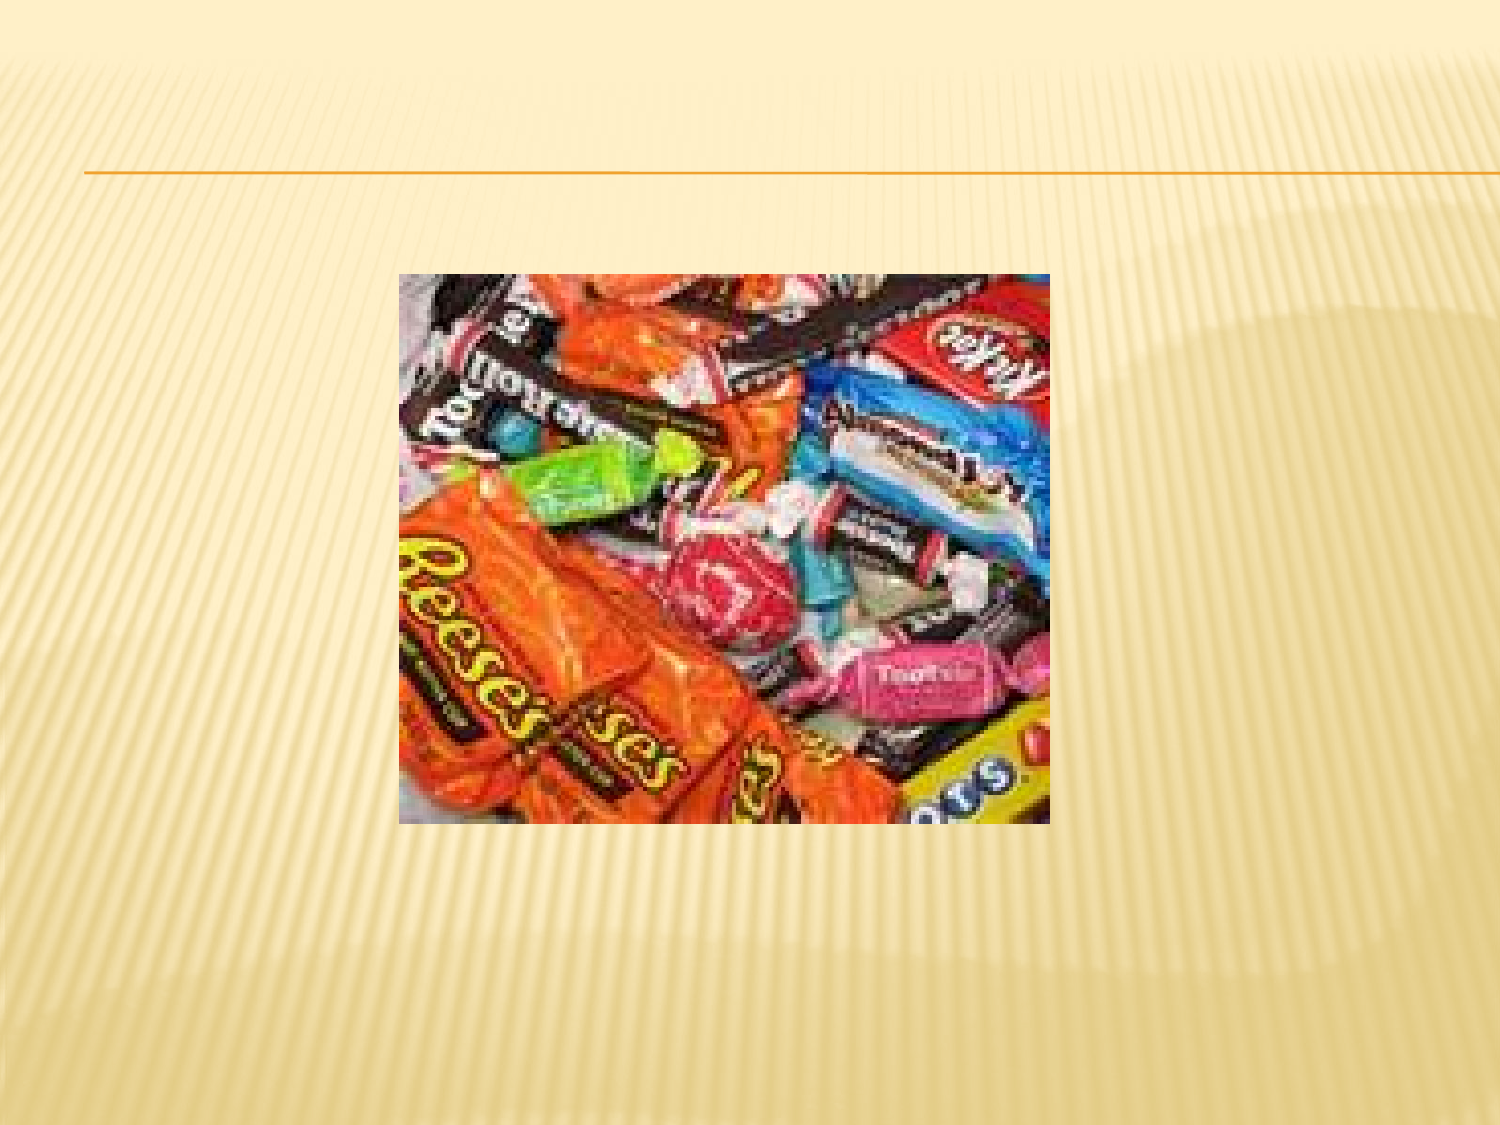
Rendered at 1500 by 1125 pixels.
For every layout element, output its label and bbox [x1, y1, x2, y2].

picture [399, 274, 1051, 824]
